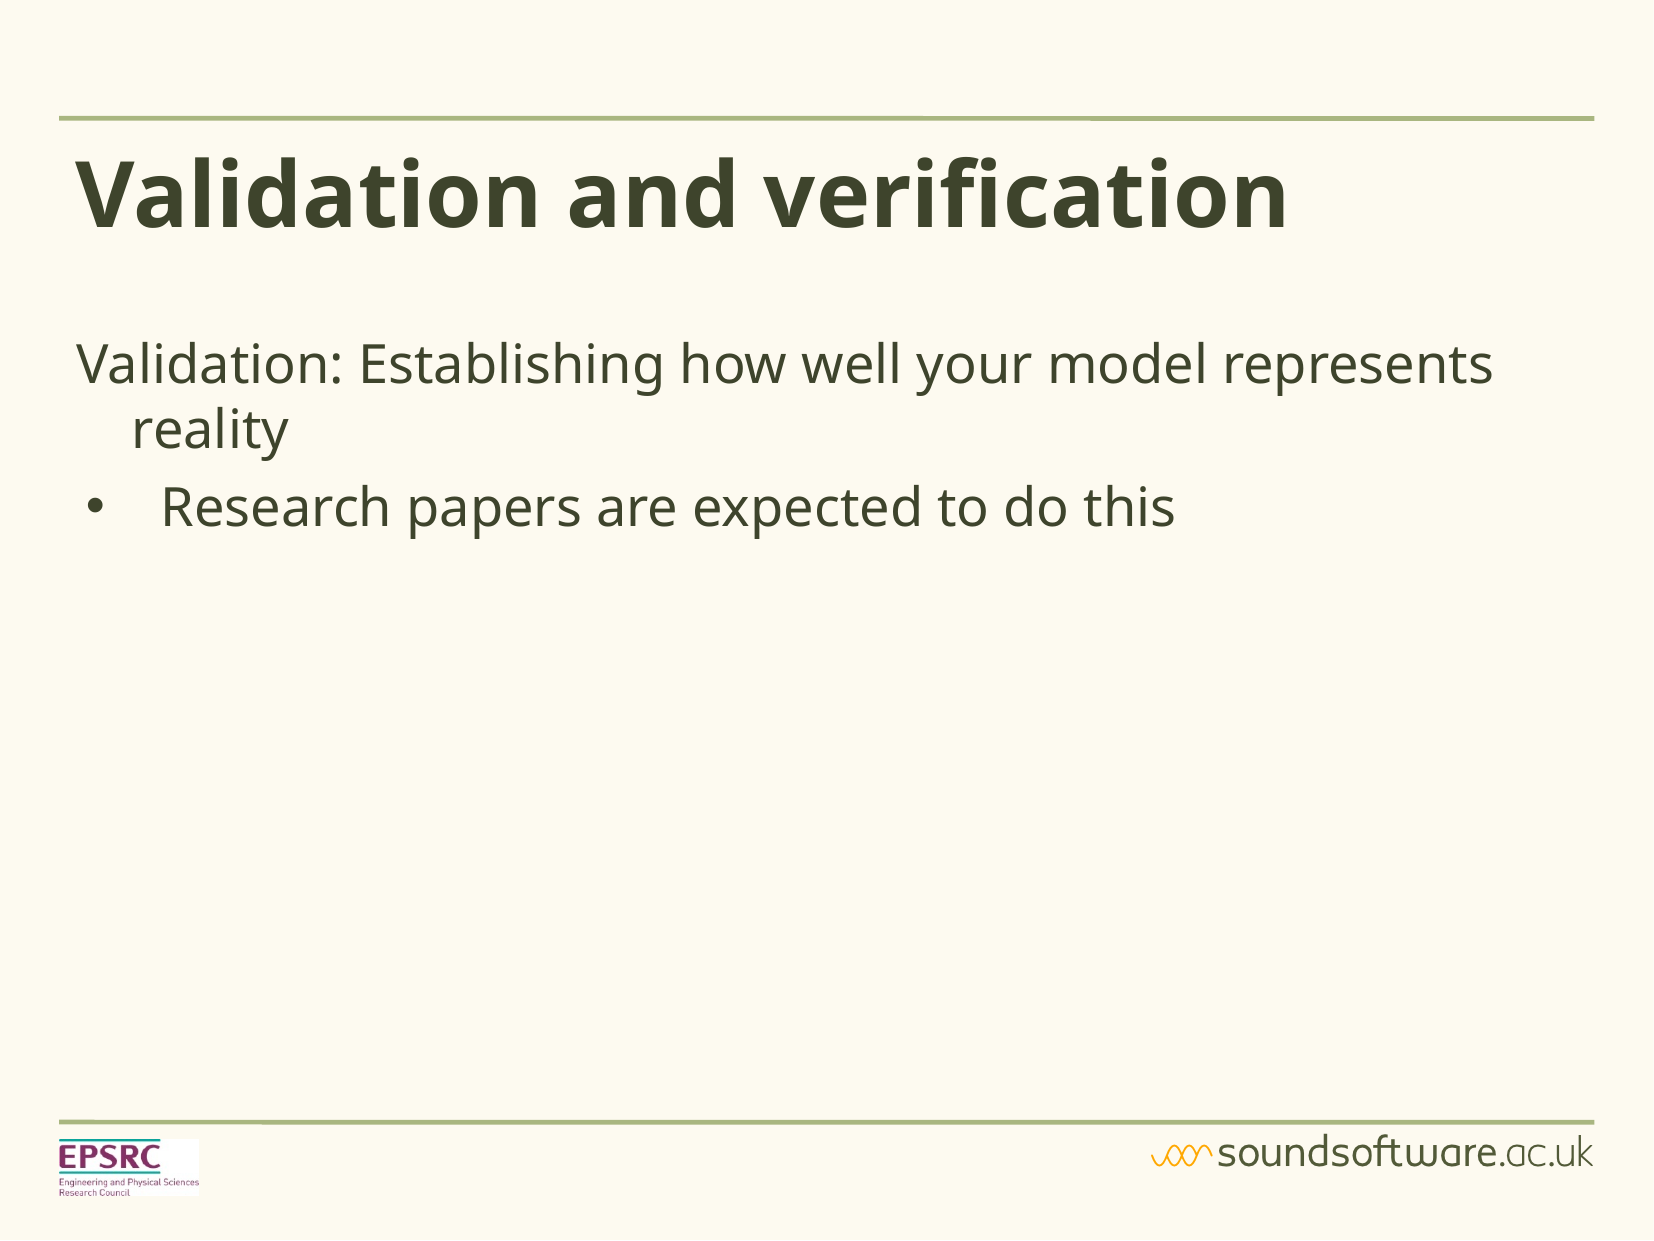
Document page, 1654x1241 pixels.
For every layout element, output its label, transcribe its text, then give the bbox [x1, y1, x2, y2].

title Validation and verification [59, 118, 1592, 264]
list Validation: Establishing how well your model represents reality Research papers are expected to do this [59, 321, 1592, 1138]
picture [59, 1139, 199, 1196]
picture [1151, 1133, 1593, 1167]
